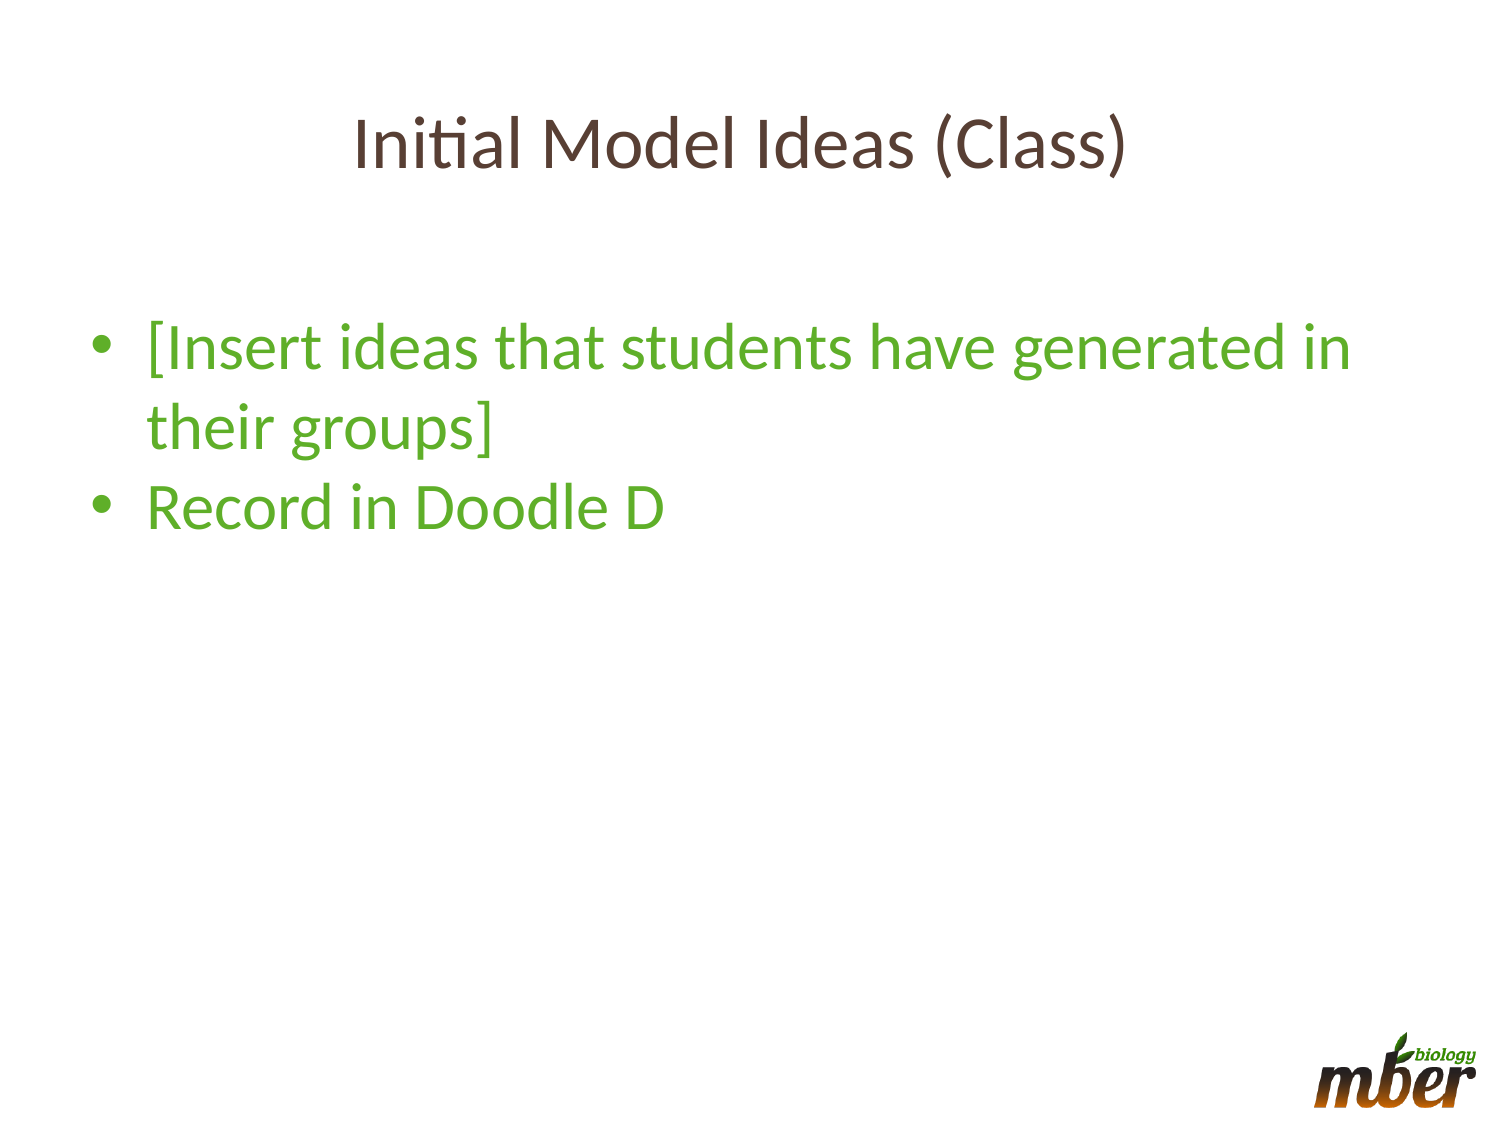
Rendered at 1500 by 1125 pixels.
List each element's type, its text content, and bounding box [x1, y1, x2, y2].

picture [1314, 1032, 1476, 1109]
list [Insert ideas that students have generated in their groups] Record in Doodle D [75, 295, 1425, 817]
title Initial Model Ideas (Class) [75, 45, 1425, 233]
